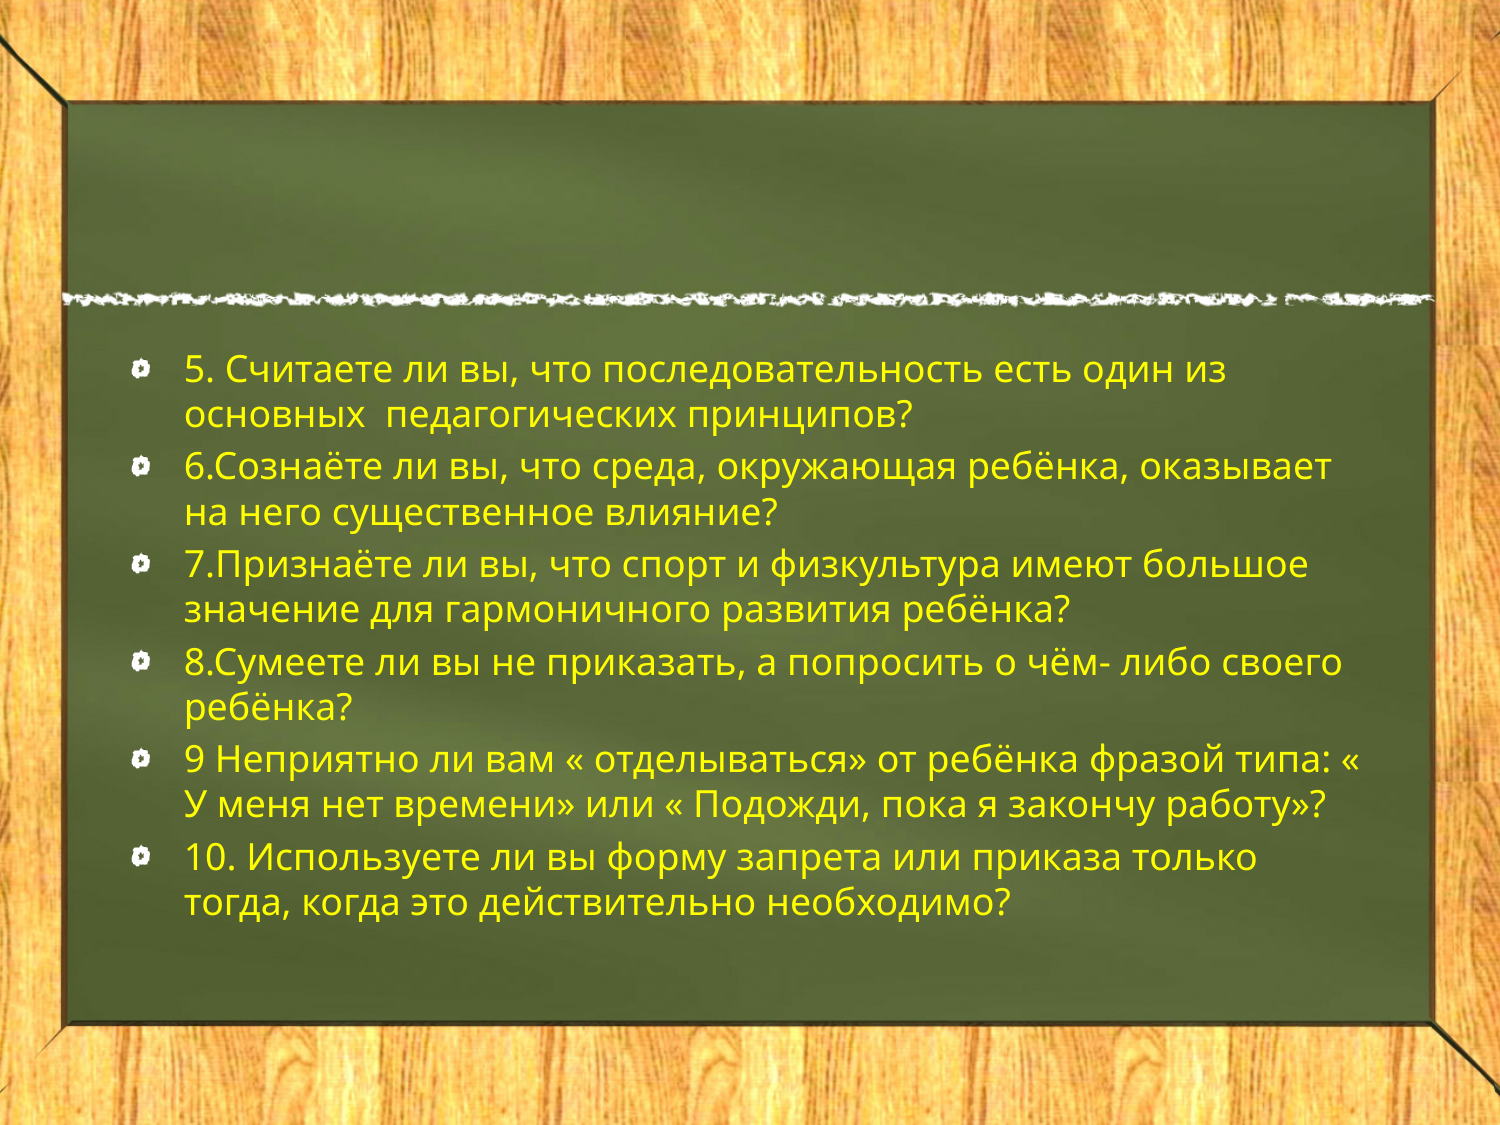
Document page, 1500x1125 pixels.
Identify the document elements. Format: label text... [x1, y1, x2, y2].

picture [0, 0, 1500, 1125]
list 5. Считаете ли вы, что последовательность есть один из основных педагогических принципов? 6.Сознаёте ли вы, что среда, окружающая ребёнка, оказывает на него существенное влияние? 7.Признаёте ли вы, что спорт и физкультура имеют большое значение для гармоничного развития ребёнка? 8.Сумеете ли вы не приказать, а попросить о чём- либо своего ребёнка? 9 Неприятно ли вам « отделываться» от ребёнка фразой типа: « У меня нет времени» или « Подожди, пока я закончу работу»? 10. Используете ли вы форму запрета или приказа только тогда, когда это действительно необходимо? [112, 337, 1388, 1013]
